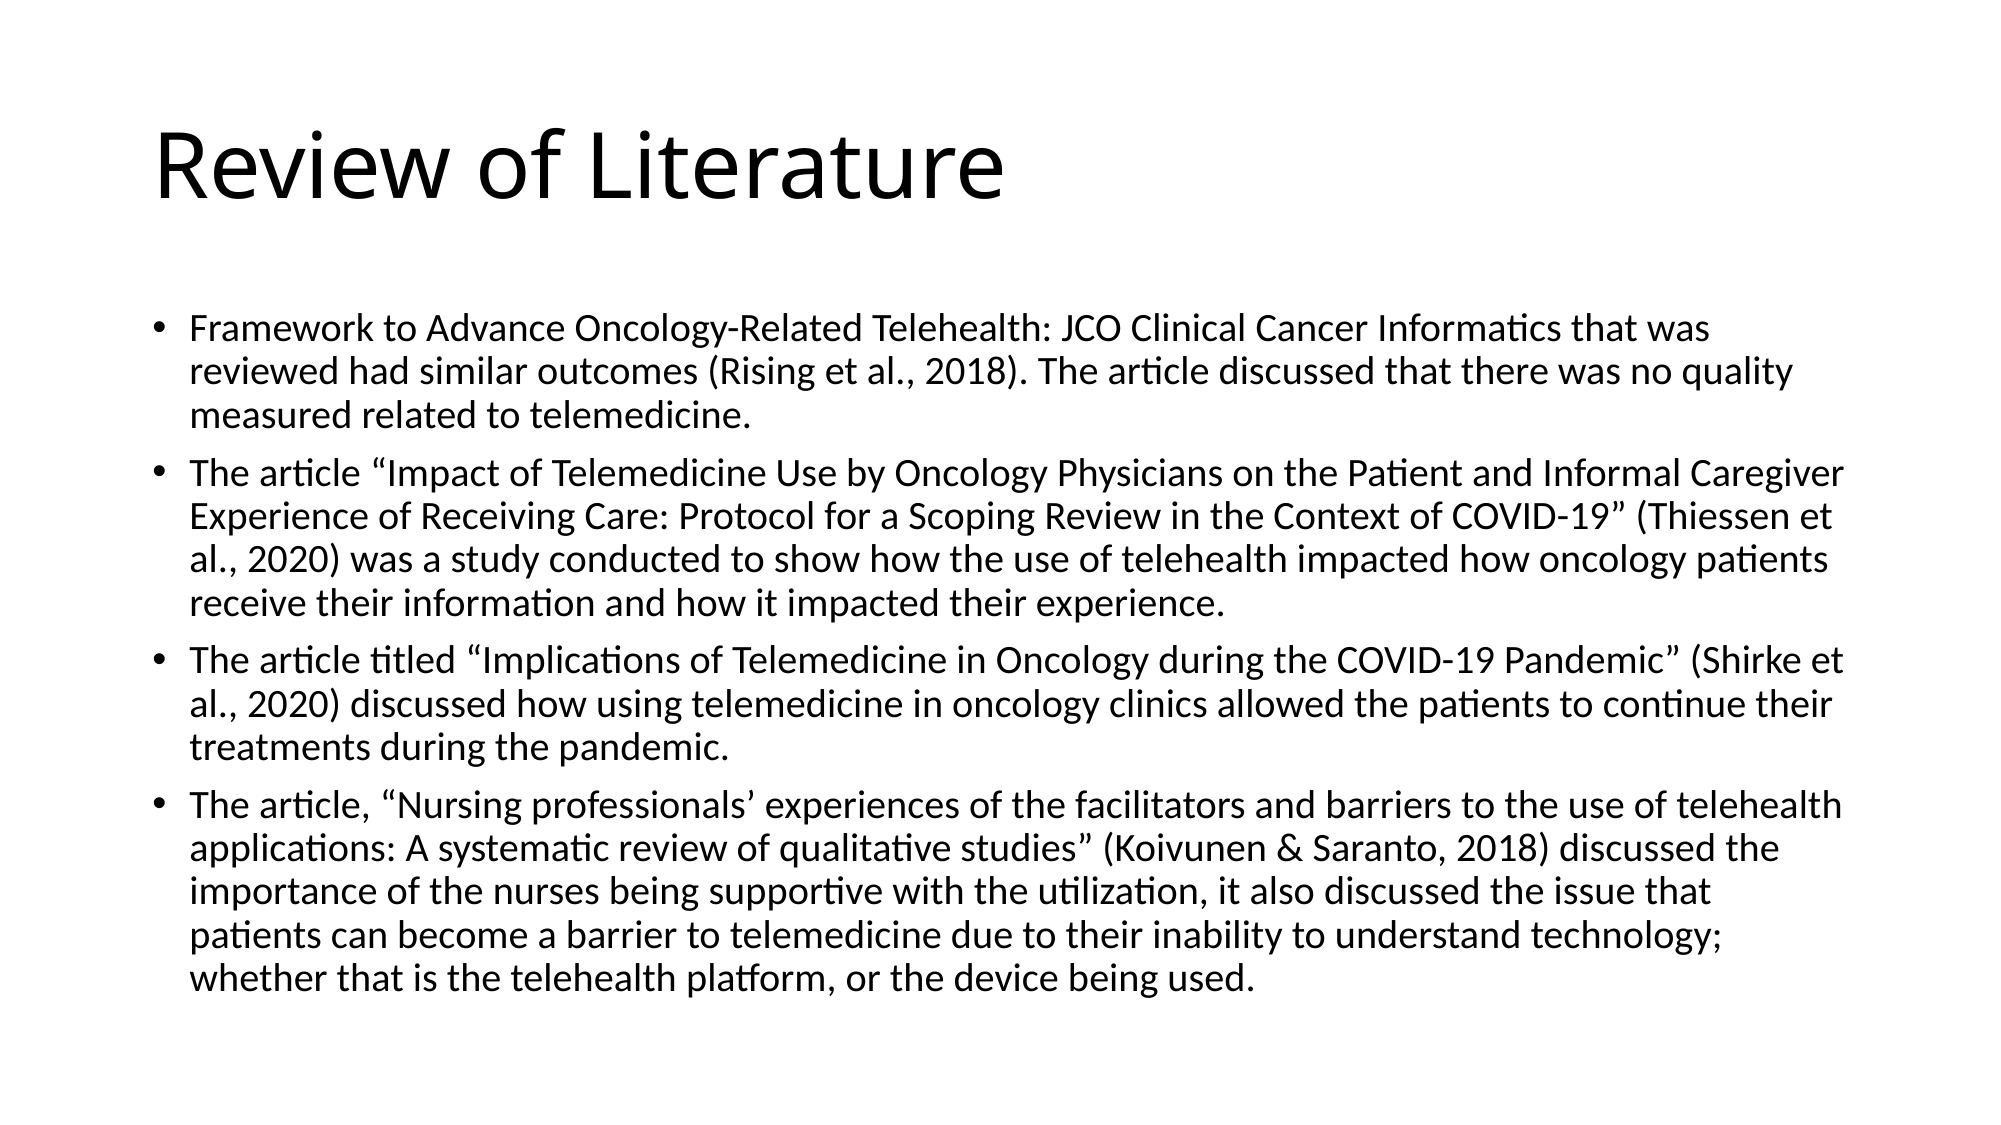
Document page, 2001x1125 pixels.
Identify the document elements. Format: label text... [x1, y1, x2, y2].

list Framework to Advance Oncology-Related Telehealth: JCO Clinical Cancer Informatics that was reviewed had similar outcomes (Rising et al., 2018). The article discussed that there was no quality measured related to telemedicine. The article “Impact of Telemedicine Use by Oncology Physicians on the Patient and Informal Caregiver Experience of Receiving Care: Protocol for a Scoping Review in the Context of COVID-19” (Thiessen et al., 2020) was a study conducted to show how the use of telehealth impacted how oncology patients receive their information and how it impacted their experience. The article titled “Implications of Telemedicine in Oncology during the COVID-19 Pandemic” (Shirke et al., 2020) discussed how using telemedicine in oncology clinics allowed the patients to continue their treatments during the pandemic. The article, “Nursing professionals’ experiences of the facilitators and barriers to the use of telehealth applications: A systematic review of qualitative studies” (Koivunen & Saranto, 2018) discussed the importance of the nurses being supportive with the utilization, it also discussed the issue that patients can become a barrier to telemedicine due to their inability to understand technology; whether that is the telehealth platform, or the device being used. [137, 299, 1863, 1014]
title Review of Literature [137, 59, 1863, 278]
